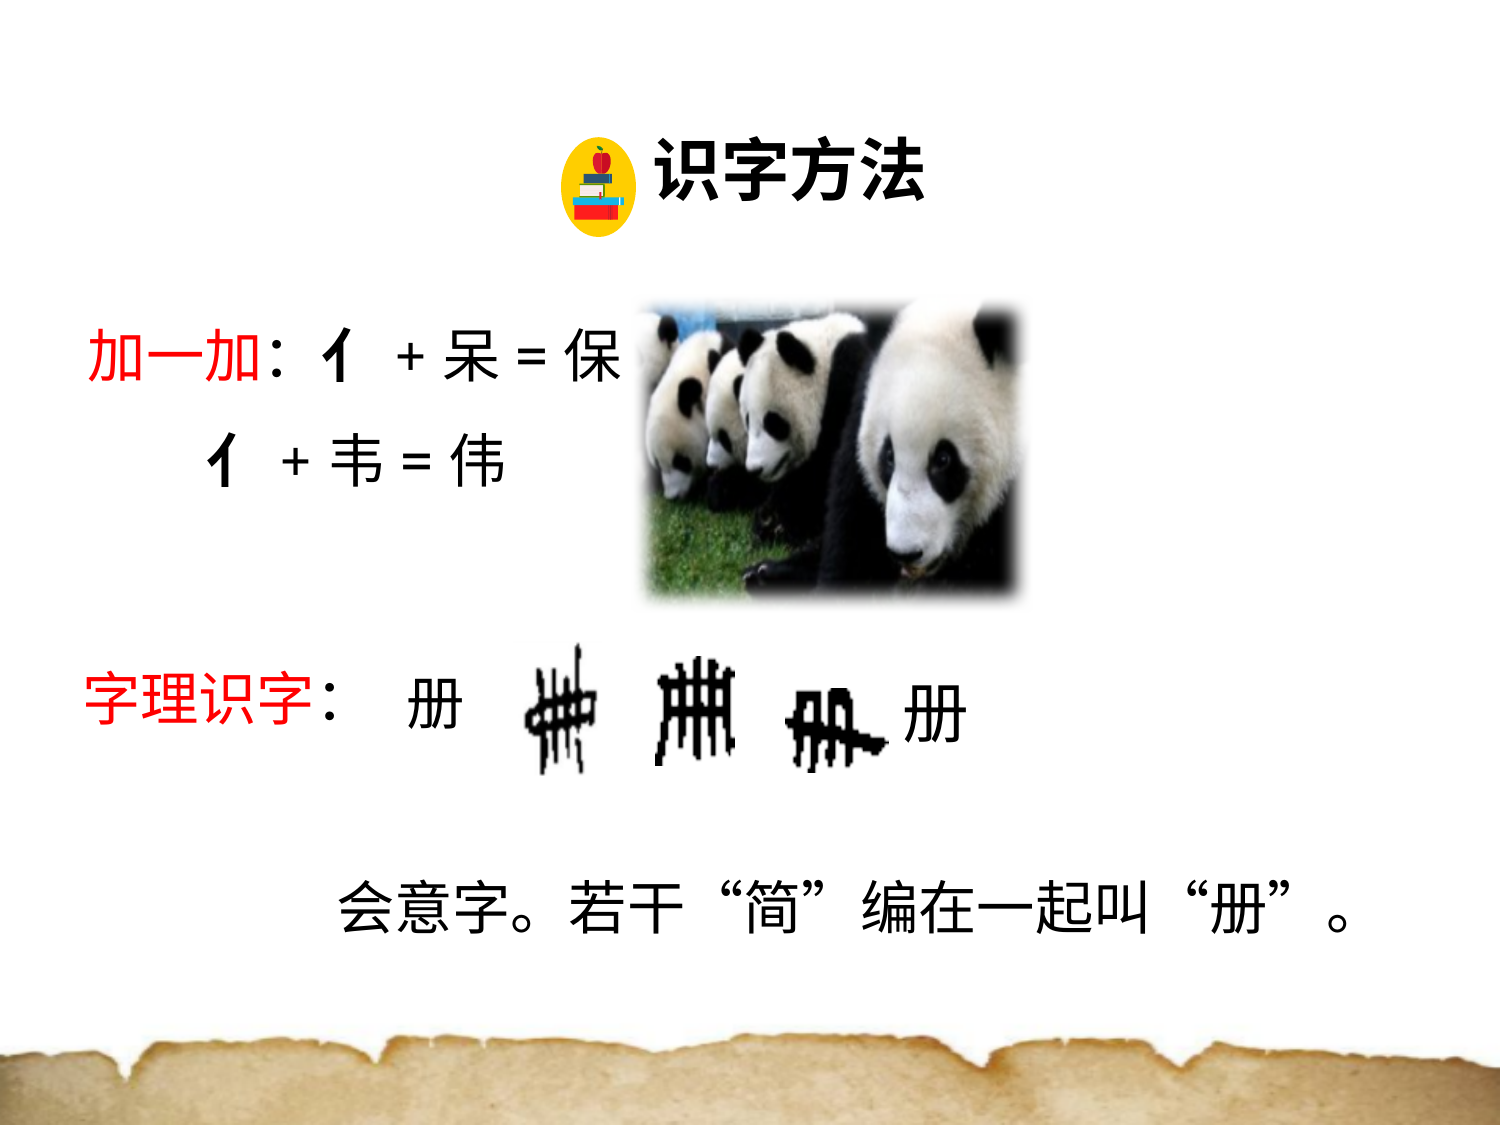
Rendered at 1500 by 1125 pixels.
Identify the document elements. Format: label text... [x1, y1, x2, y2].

text_box 册 [395, 625, 483, 742]
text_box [560, 136, 637, 238]
picture [0, 987, 1500, 1125]
picture [513, 640, 602, 779]
text_box 加一加：亻+呆=保 亻+韦=伟 [76, 278, 750, 500]
picture [785, 688, 889, 773]
text_box 识字方法 [641, 121, 959, 216]
picture [631, 294, 1034, 614]
text_box 会意字。若干“简”编在一起叫“册”。 [324, 830, 1362, 1052]
text_box 字理识字： [70, 621, 361, 844]
picture [655, 656, 735, 767]
text_box 册 [891, 625, 979, 757]
